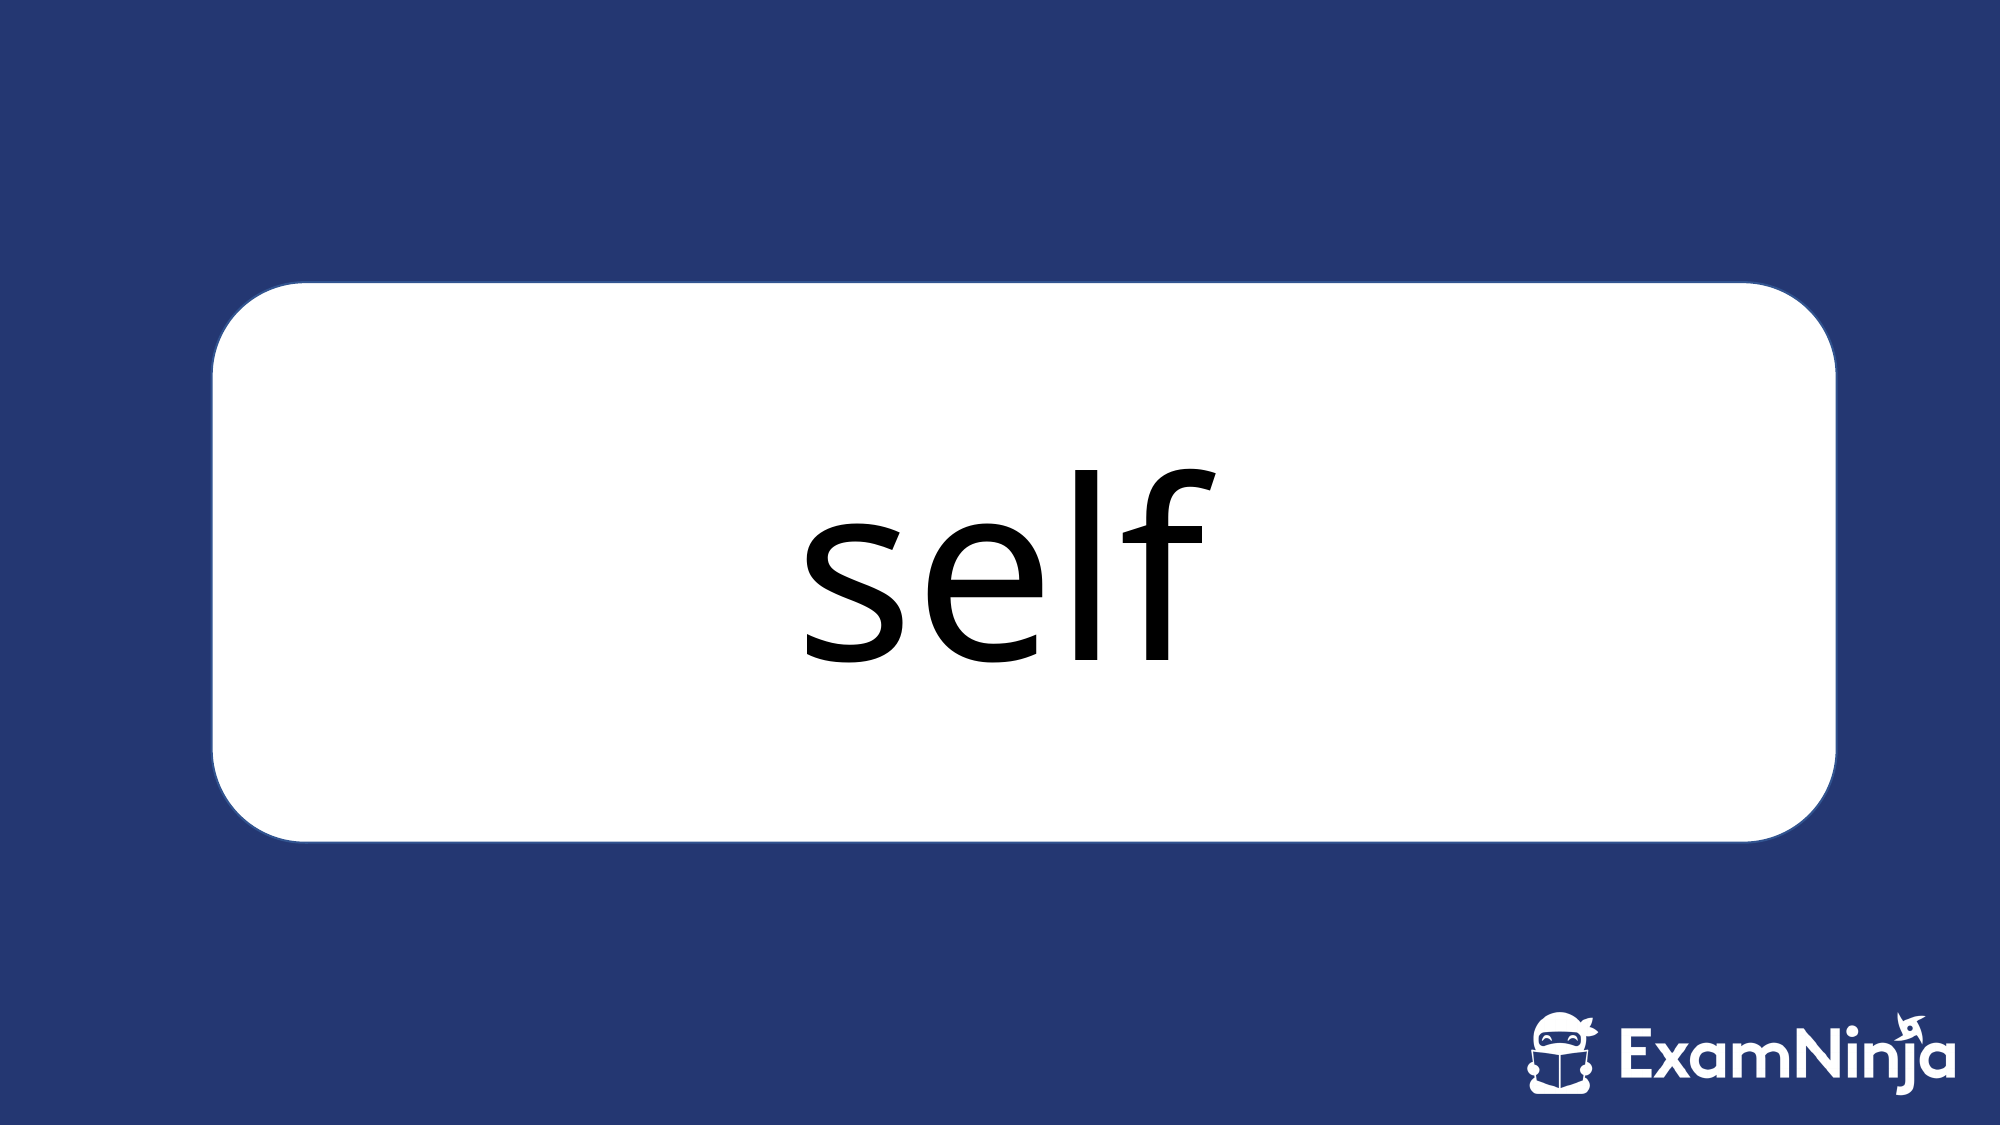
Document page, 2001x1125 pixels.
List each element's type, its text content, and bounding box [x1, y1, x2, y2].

text_box self [143, 403, 1857, 719]
picture [1501, 1003, 1979, 1102]
text_box [210, 719, 1838, 844]
text_box [210, 281, 1838, 403]
